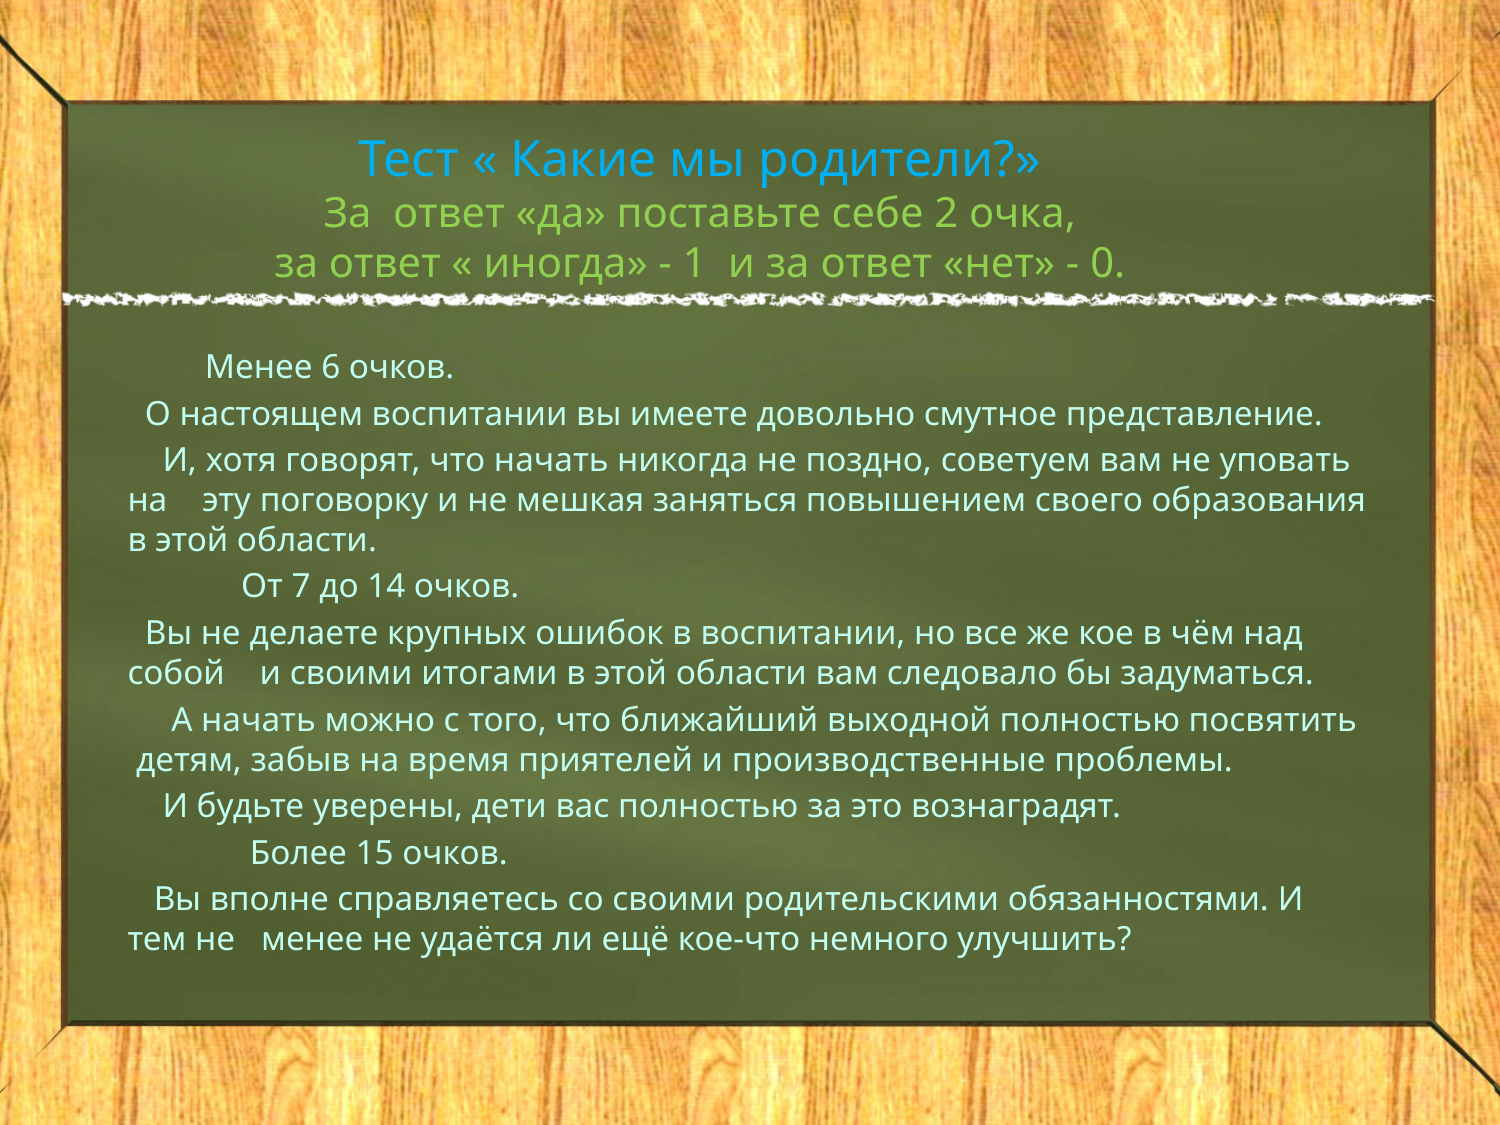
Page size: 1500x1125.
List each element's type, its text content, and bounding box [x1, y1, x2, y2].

picture [0, 0, 1500, 1125]
title Тест « Какие мы родители?» За ответ «да» поставьте себе 2 очка, за ответ « иногда» - 1 и за ответ «нет» - 0. [112, 137, 1288, 325]
list Менее 6 очков. О настоящем воспитании вы имеете довольно смутное представление. И, хотя говорят, что начать никогда не поздно, советуем вам не уповать на эту поговорку и не мешкая заняться повышением своего образования в этой области. От 7 до 14 очков. Вы не делаете крупных ошибок в воспитании, но все же кое в чём над собой и своими итогами в этой области вам следовало бы задуматься. А начать можно с того, что ближайший выходной полностью посвятить детям, забыв на время приятелей и производственные проблемы. И будьте уверены, дети вас полностью за это вознаградят. Более 15 очков. Вы вполне справляетесь со своими родительскими обязанностями. И тем не менее не удаётся ли ещё кое-что немного улучшить? [112, 337, 1388, 1013]
